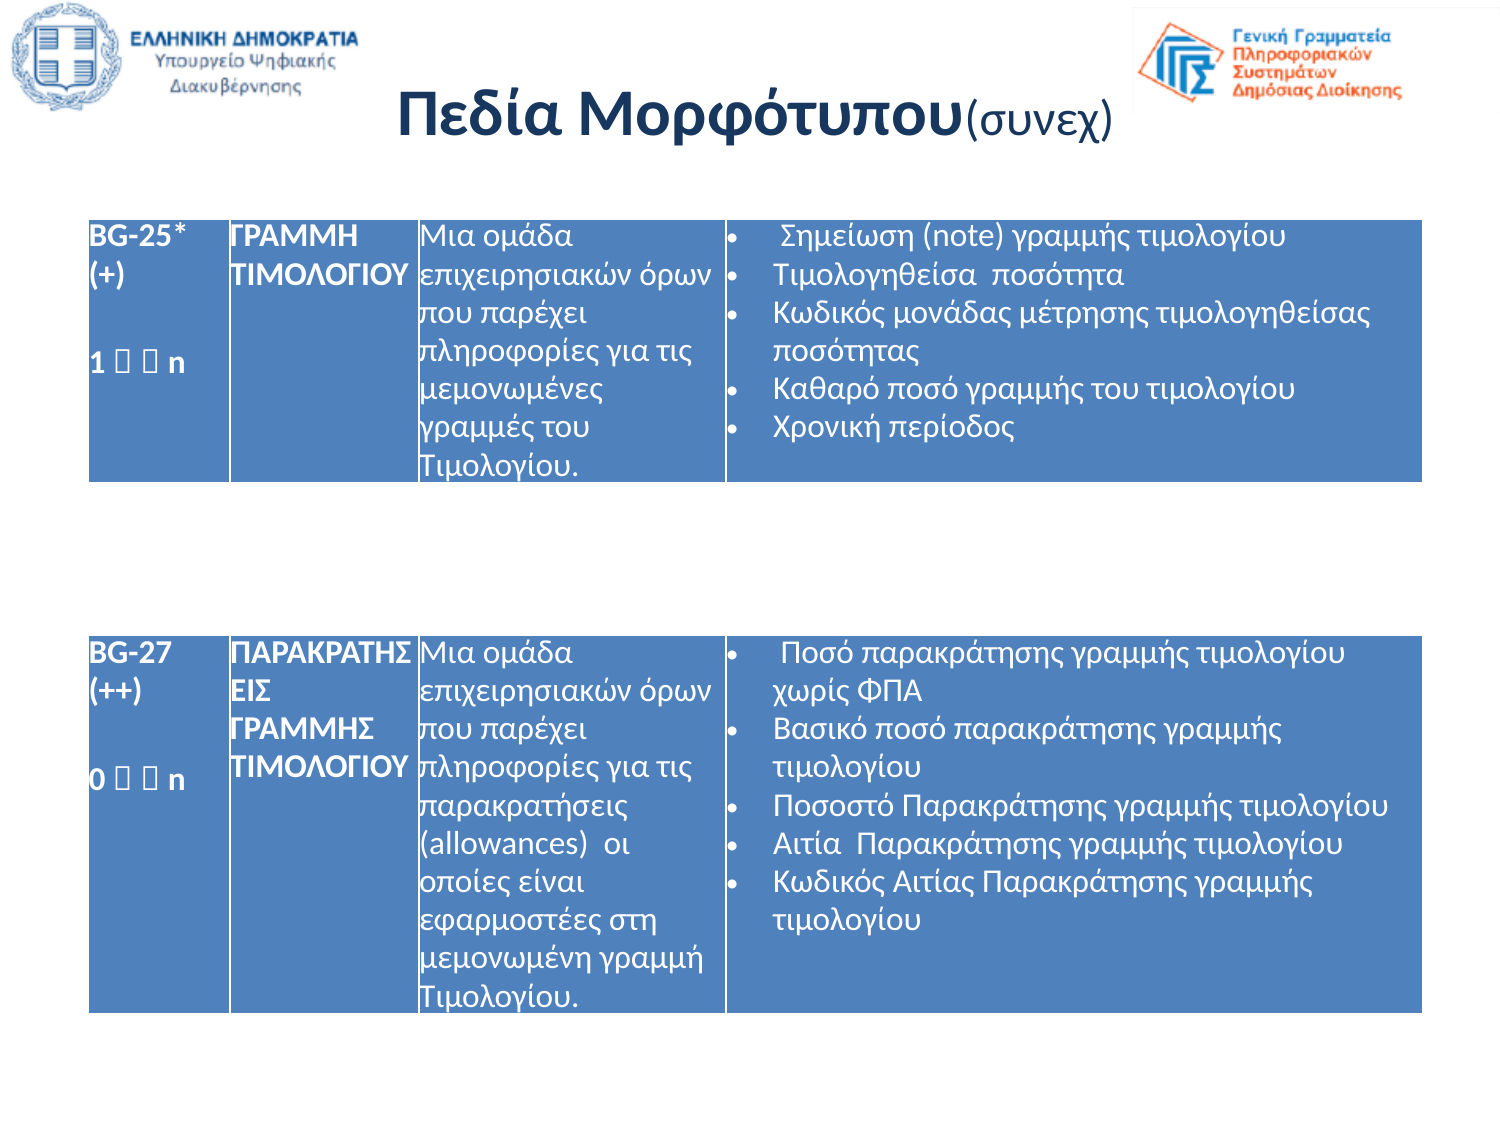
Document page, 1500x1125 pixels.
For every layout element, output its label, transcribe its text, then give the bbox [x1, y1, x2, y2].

text_box Πεδία Μορφότυπου(συνεχ) [277, 78, 1235, 185]
table_header ΠΑΡΑΚΡΑΤΗΣΕΙΣ ΓΡΑΜΜΗΣ ΤΙΜΟΛΟΓΙΟΥ [231, 636, 418, 1013]
table_header Μια ομάδα επιχειρησιακών όρων που παρέχει πληροφορίες για τις παρακρατήσεις (allowances) οι οποίες είναι εφαρμοστέες στη μεμονωμένη γραμμή Τιμολογίου. [420, 636, 725, 1013]
table_header Μια ομάδα επιχειρησιακών όρων που παρέχει πληροφορίες για τις μεμονωμένες γραμμές του Τιμολογίου. [420, 220, 725, 482]
table_header BG-27 (++) 0   n [89, 636, 229, 1013]
table_header Σημείωση (note) γραμμής τιμολογίου Τιμολογηθείσα ποσότητα Κωδικός μονάδας μέτρησης τιμολογηθείσας ποσότητας Καθαρό ποσό γραμμής του τιμολογίου Χρονική περίοδος [727, 220, 1422, 482]
table_header Ποσό παρακράτησης γραμμής τιμολογίου χωρίς ΦΠΑ Βασικό ποσό παρακράτησης γραμμής τιμολογίου Ποσοστό Παρακράτησης γραμμής τιμολογίου Αιτία Παρακράτησης γραμμής τιμολογίου Κωδικός Αιτίας Παρακράτησης γραμμής τιμολογίου [727, 636, 1422, 1013]
table_header BG-25* (+) 1   n [89, 220, 229, 482]
table_header ΓΡΑΜΜΗ ΤΙΜΟΛΟΓΙΟΥ [231, 220, 418, 482]
